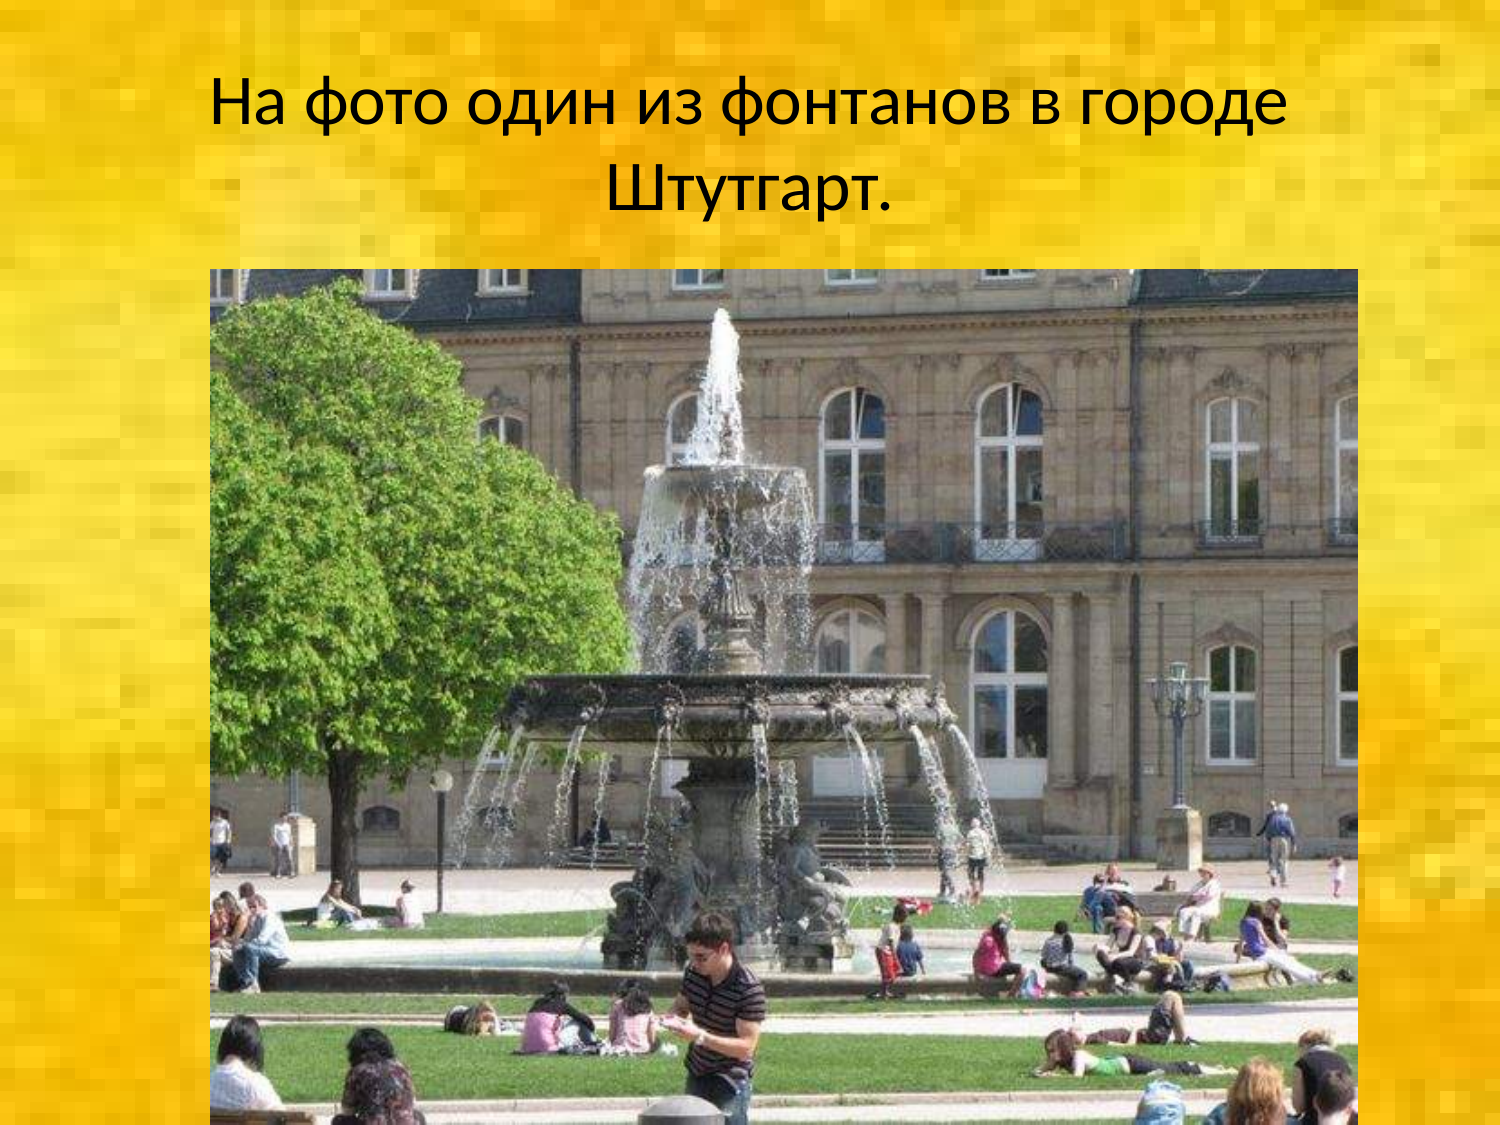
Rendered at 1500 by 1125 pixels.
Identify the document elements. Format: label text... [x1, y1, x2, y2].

title На фото один из фонтанов в городе Штутгарт. [75, 45, 1425, 233]
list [210, 269, 1358, 1125]
picture [0, 0, 1500, 1125]
